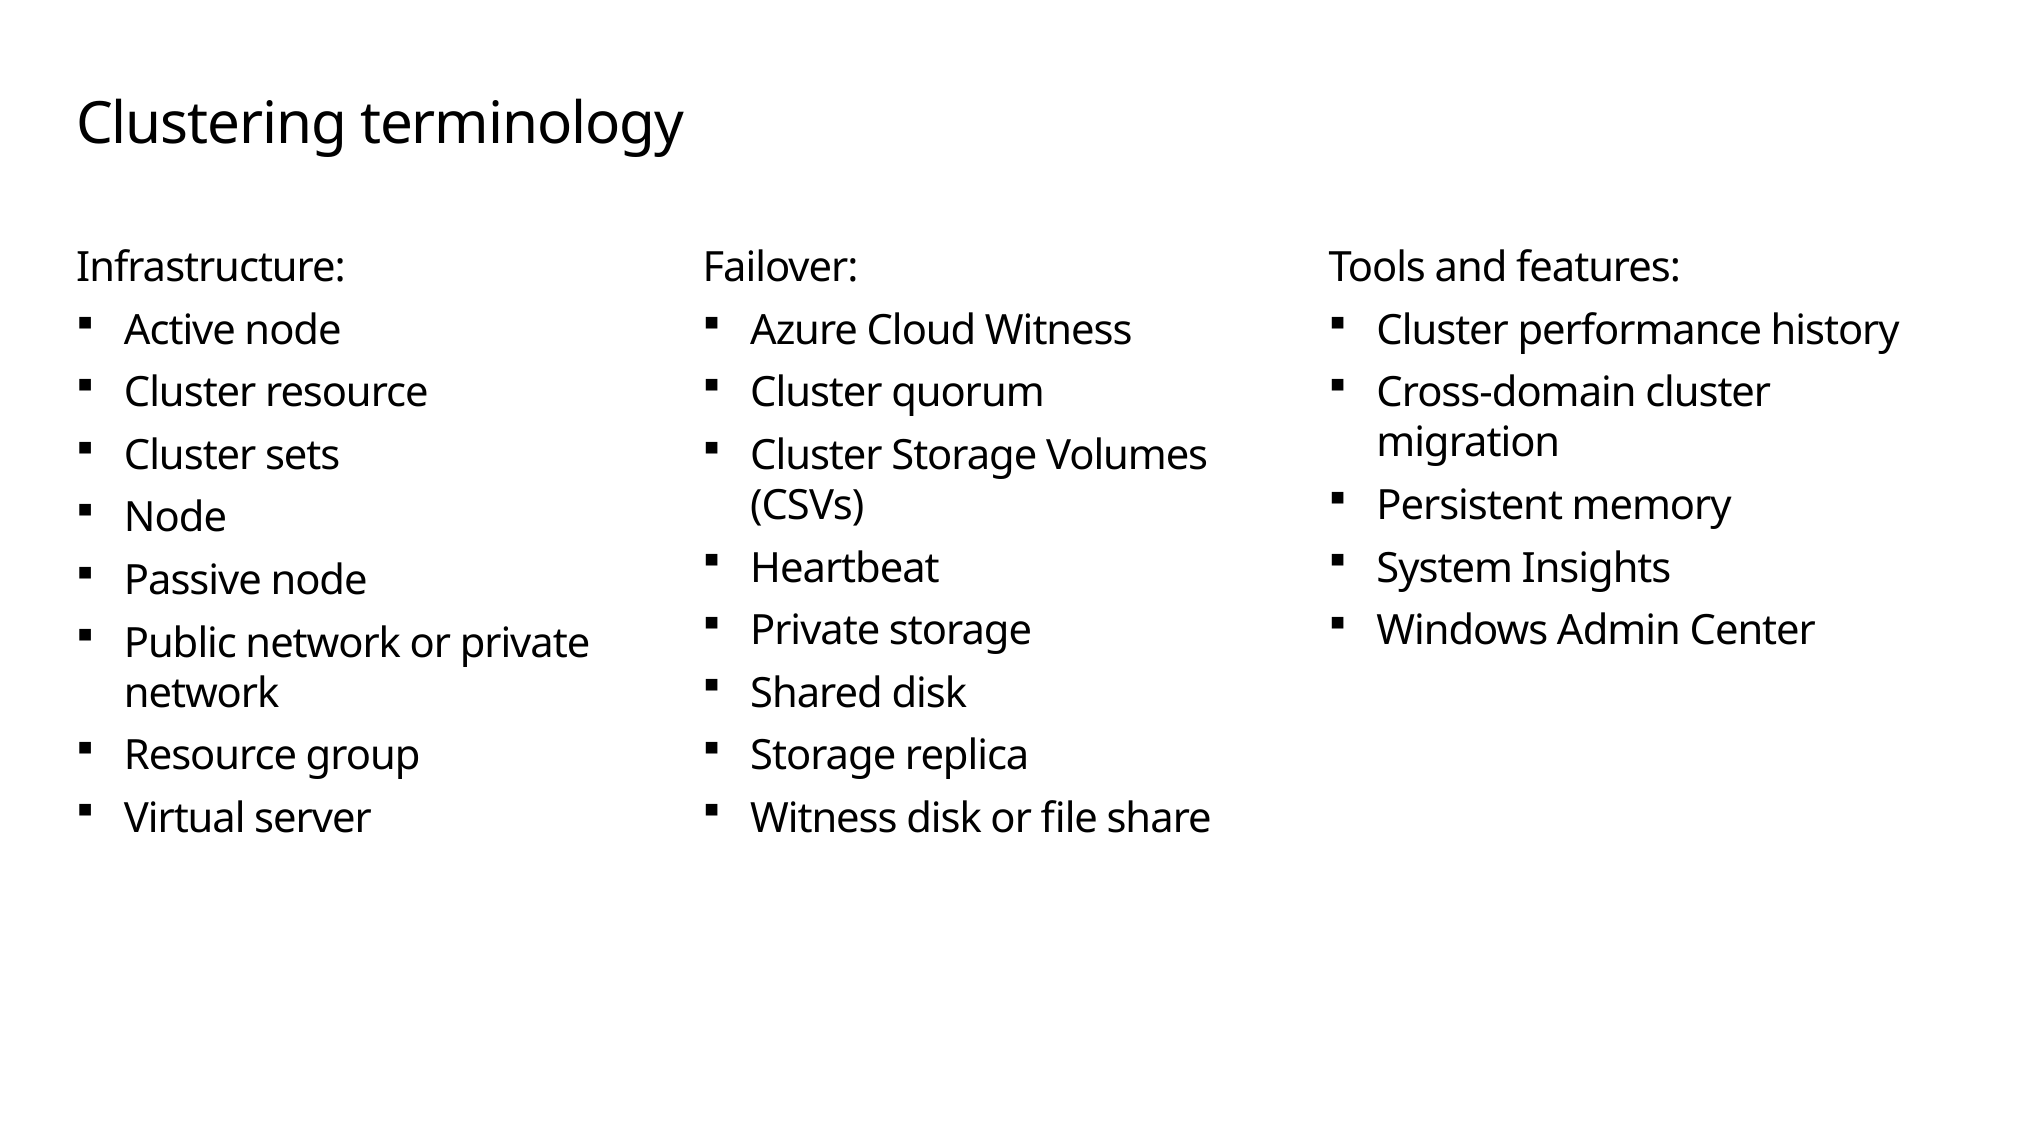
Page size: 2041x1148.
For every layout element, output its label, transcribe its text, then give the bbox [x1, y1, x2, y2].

title Clustering terminology [76, 93, 1968, 161]
list Infrastructure: Active node Cluster resource Cluster sets Node Passive node Public network or private network Resource group Virtual server Failover: Azure Cloud Witness Cluster quorum Cluster Storage Volumes (CSVs) Heartbeat Private storage Shared disk Storage replica Witness disk or file share Tools and features: Cluster performance history Cross-domain cluster migration Persistent memory System Insights Windows Admin Center [76, 240, 1970, 861]
